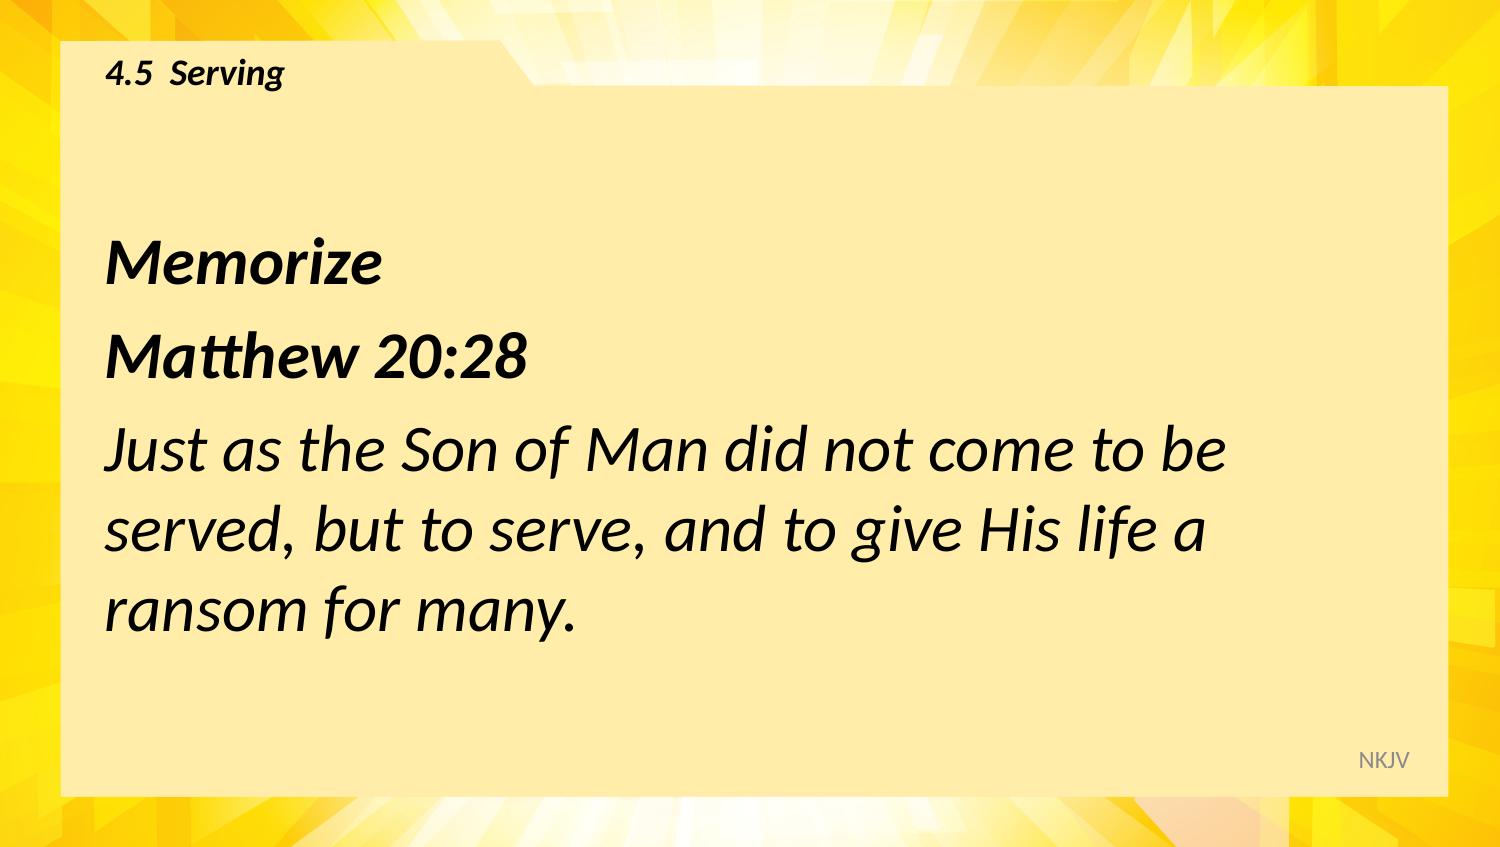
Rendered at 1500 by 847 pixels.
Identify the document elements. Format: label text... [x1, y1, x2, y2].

footer NKJV [950, 736, 1425, 782]
title 4.5 Serving [89, 33, 1420, 108]
list Memorize Matthew 20:28 Just as the Son of Man did not come to be served, but to serve, and to give His life a ransom for many. [89, 141, 1403, 722]
picture [0, 0, 1500, 847]
